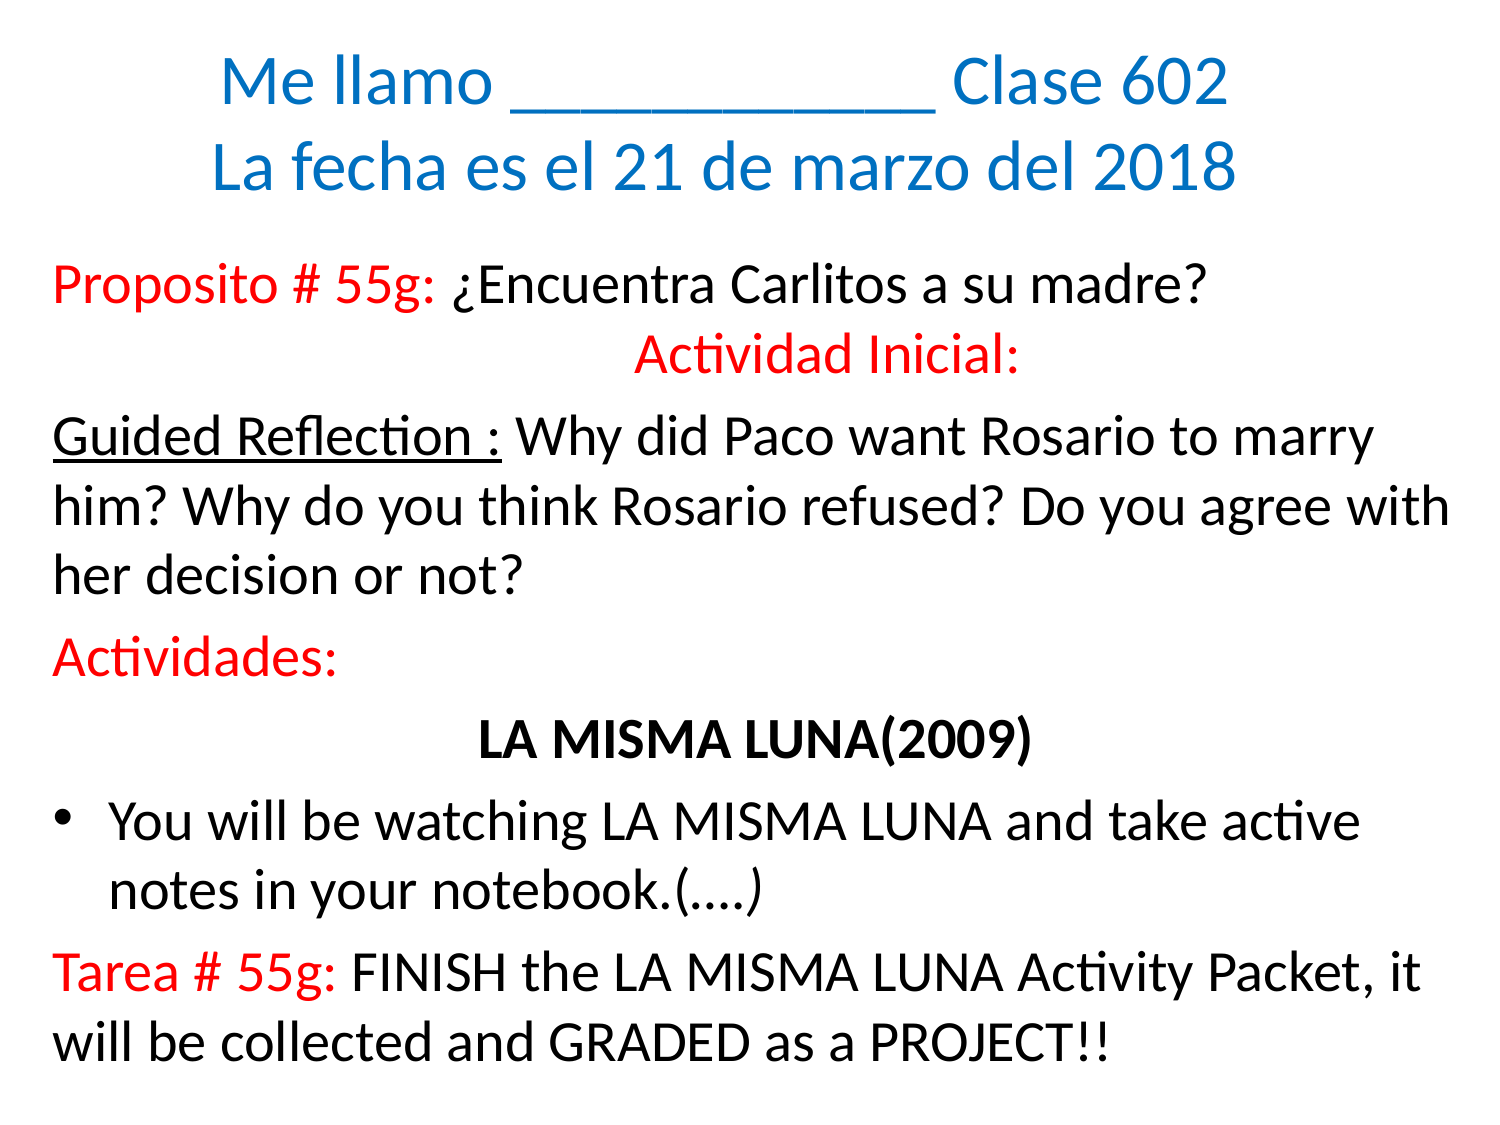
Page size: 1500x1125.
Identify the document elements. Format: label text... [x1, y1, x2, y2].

title Me llamo ____________ Clase 602 La fecha es el 21 de marzo del 2018 [50, 24, 1400, 213]
list Proposito # 55g: ¿Encuentra Carlitos a su madre? Actividad Inicial: Guided Reflection : Why did Paco want Rosario to marry him? Why do you think Rosario refused? Do you agree with her decision or not? Actividades: LA MISMA LUNA(2009) You will be watching LA MISMA LUNA and take active notes in your notebook.(….) Tarea # 55g: FINISH the LA MISMA LUNA Activity Packet, it will be collected and GRADED as a PROJECT!! [37, 237, 1475, 1000]
